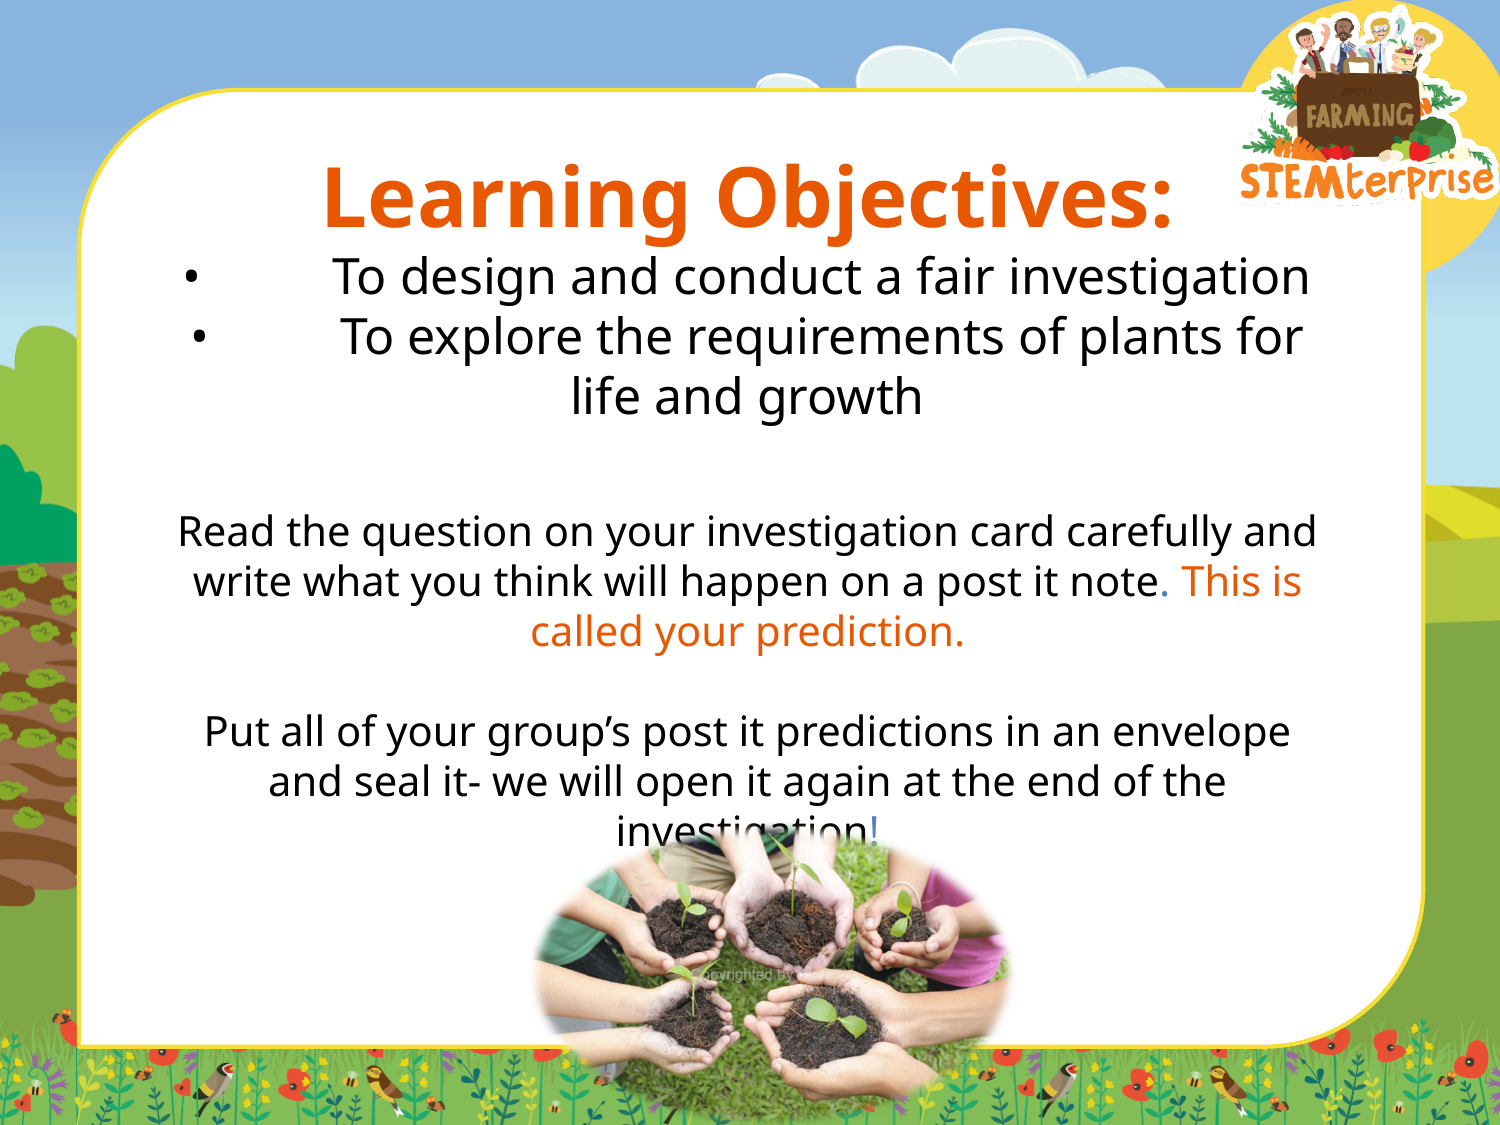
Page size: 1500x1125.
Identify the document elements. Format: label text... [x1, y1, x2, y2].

picture [0, 0, 1500, 1125]
text_box Learning Objectives: • To design and conduct a fair investigation • To explore the requirements of plants for life and growth Read the question on your investigation card carefully and write what you think will happen on a post it note. This is called your prediction. Put all of your group’s post it predictions in an envelope and seal it- we will open it again at the end of the investigation! [151, 137, 1345, 862]
text_box [1023, 214, 1426, 1049]
text_box [76, 87, 1228, 1049]
